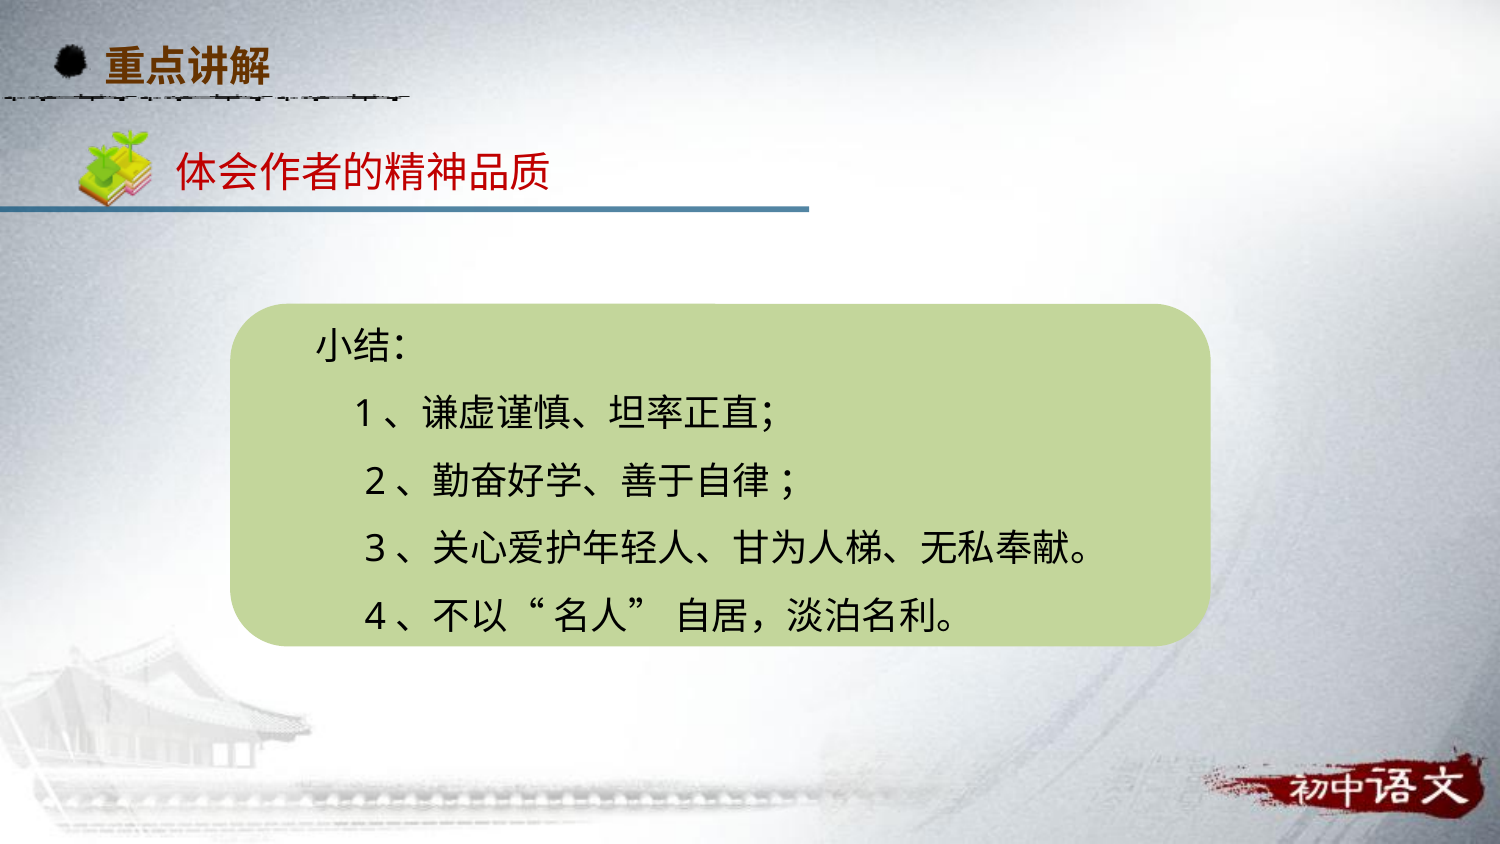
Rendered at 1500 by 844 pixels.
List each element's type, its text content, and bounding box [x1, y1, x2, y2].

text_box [0, 90, 414, 104]
text_box 重点讲解 [89, 32, 287, 89]
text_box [229, 303, 1211, 647]
text_box 体会作者的精神品质 [161, 138, 567, 204]
picture [0, 0, 1500, 844]
text_box 小结： 1、谦虚谨慎、坦率正直； 2、勤奋好学、善于自律 ； 3、关心爱护年轻人、甘为人梯、无私奉献。 4、不以“ 名人” 自居，淡泊名利。 [301, 291, 1258, 780]
